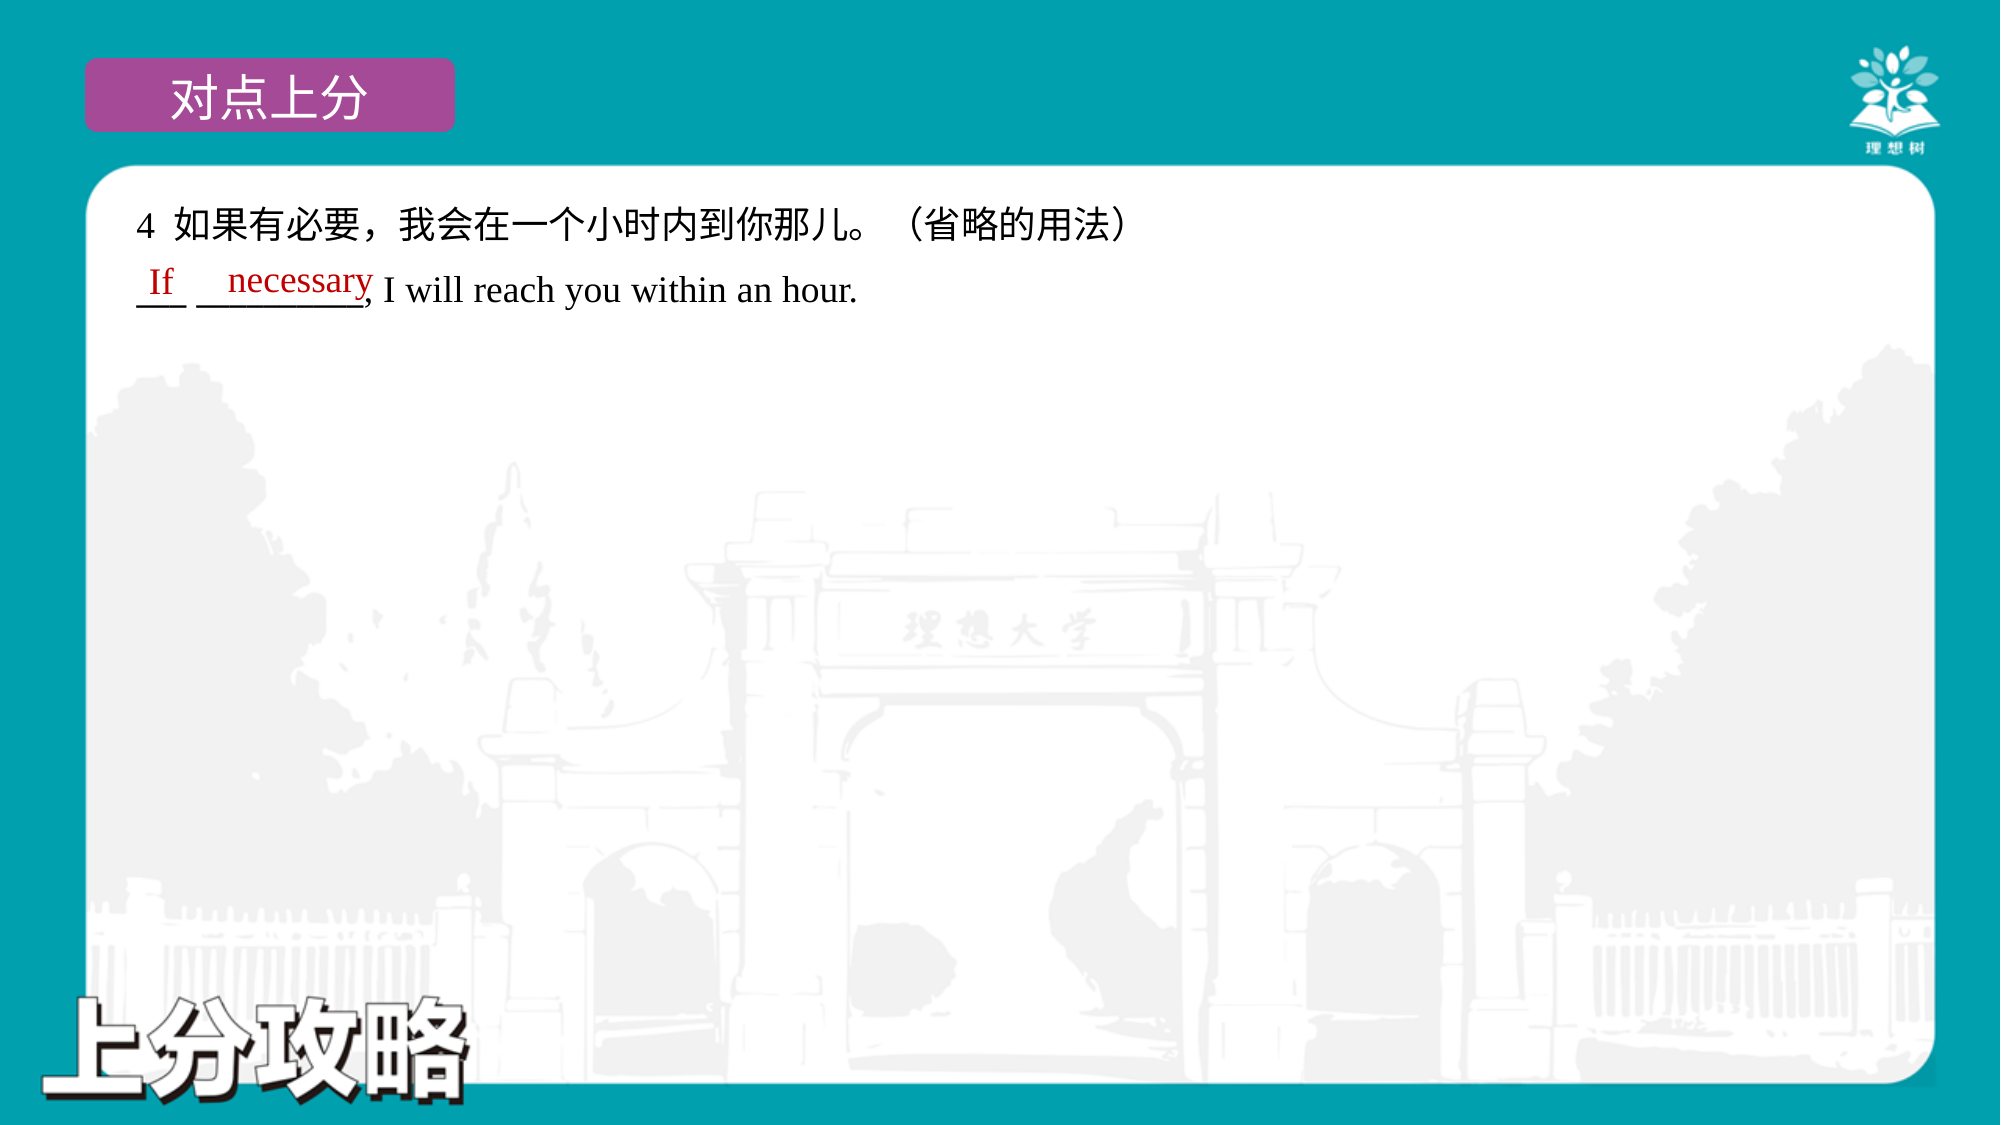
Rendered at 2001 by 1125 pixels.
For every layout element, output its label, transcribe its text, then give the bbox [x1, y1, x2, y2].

text_box 4 如果有必要，我会在一个小时内到你那儿。（省略的用法） ___ __________, I will reach you within an hour. [136, 177, 1865, 304]
text_box necessary [214, 235, 388, 294]
picture [0, 0, 2000, 1125]
text_box If [135, 237, 188, 296]
